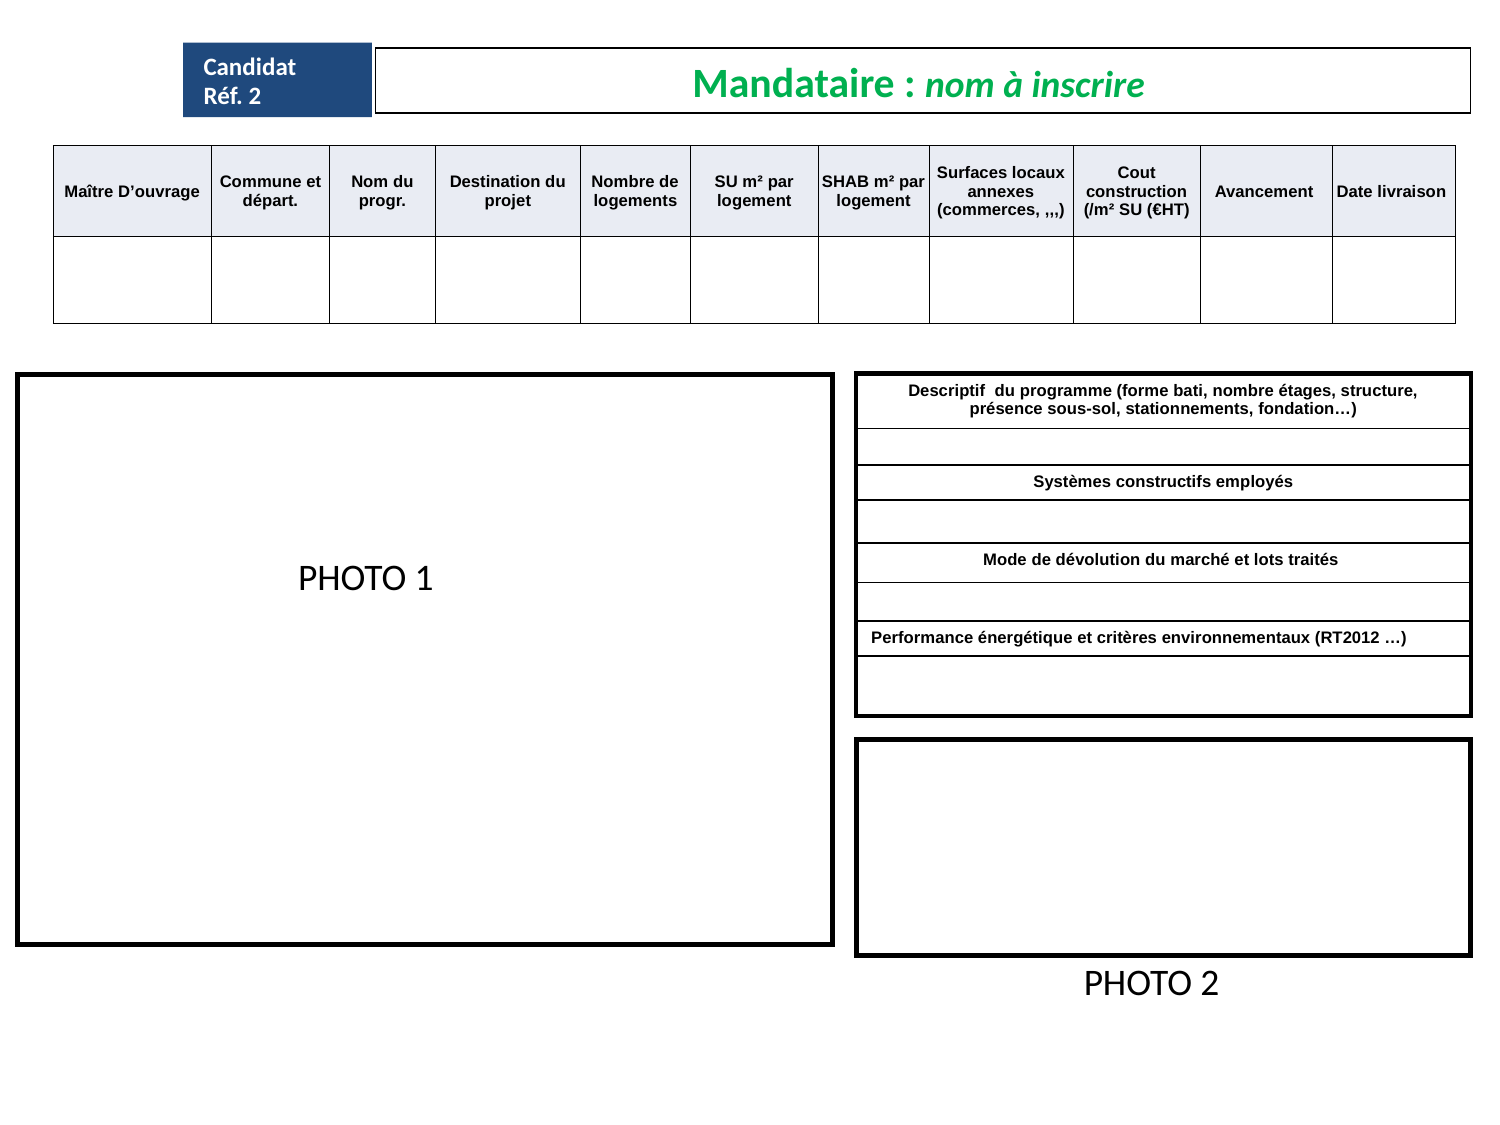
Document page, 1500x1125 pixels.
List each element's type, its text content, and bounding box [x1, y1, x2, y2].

table_cell [54, 237, 211, 323]
text_box [183, 0, 833, 61]
table_header Surfaces locaux annexes (commerces, ,,,) [930, 146, 1073, 236]
table_header Nom du progr. [330, 146, 435, 236]
table_cell Performance énergétique et critères environnementaux (RT2012 …) [858, 622, 1469, 655]
table_header Commune et départ. [212, 146, 329, 236]
table_cell [1074, 237, 1200, 323]
table_cell [1333, 237, 1455, 323]
table_header Nombre de logements [581, 146, 690, 236]
table_header Maître D’ouvrage [54, 146, 211, 236]
table_cell [858, 583, 1469, 620]
table_header Cout construction (/m² SU (€HT) [1074, 146, 1200, 236]
text_box Mandataire : nom à inscrire [375, 48, 1471, 113]
table_cell [212, 237, 329, 323]
table_cell [1201, 237, 1332, 323]
table_header SHAB m² par logement [819, 146, 929, 236]
table_cell [581, 237, 690, 323]
table_cell [930, 237, 1073, 323]
text_box [856, 739, 1471, 956]
table_cell [330, 237, 435, 323]
table_cell [819, 237, 929, 323]
table_cell [436, 237, 580, 323]
table_cell [691, 237, 818, 323]
table_header SU m² par logement [691, 146, 818, 236]
text_box [17, 374, 833, 945]
table_header Avancement [1201, 146, 1332, 236]
table_header Descriptif du programme (forme bati, nombre étages, structure, présence sous-sol, stationnements, fondation…) [858, 376, 1469, 428]
text_box PHOTO 2 [1068, 956, 1294, 1010]
table_header Date livraison [1333, 146, 1455, 236]
text_box Candidat Réf. 2 [183, 42, 372, 118]
table_cell Systèmes constructifs employés [858, 466, 1469, 499]
table_cell [858, 657, 1469, 714]
table_cell Mode de dévolution du marché et lots traités [858, 544, 1469, 582]
table_header Destination du projet [436, 146, 580, 236]
table_cell [858, 429, 1469, 464]
table_cell [858, 501, 1469, 542]
